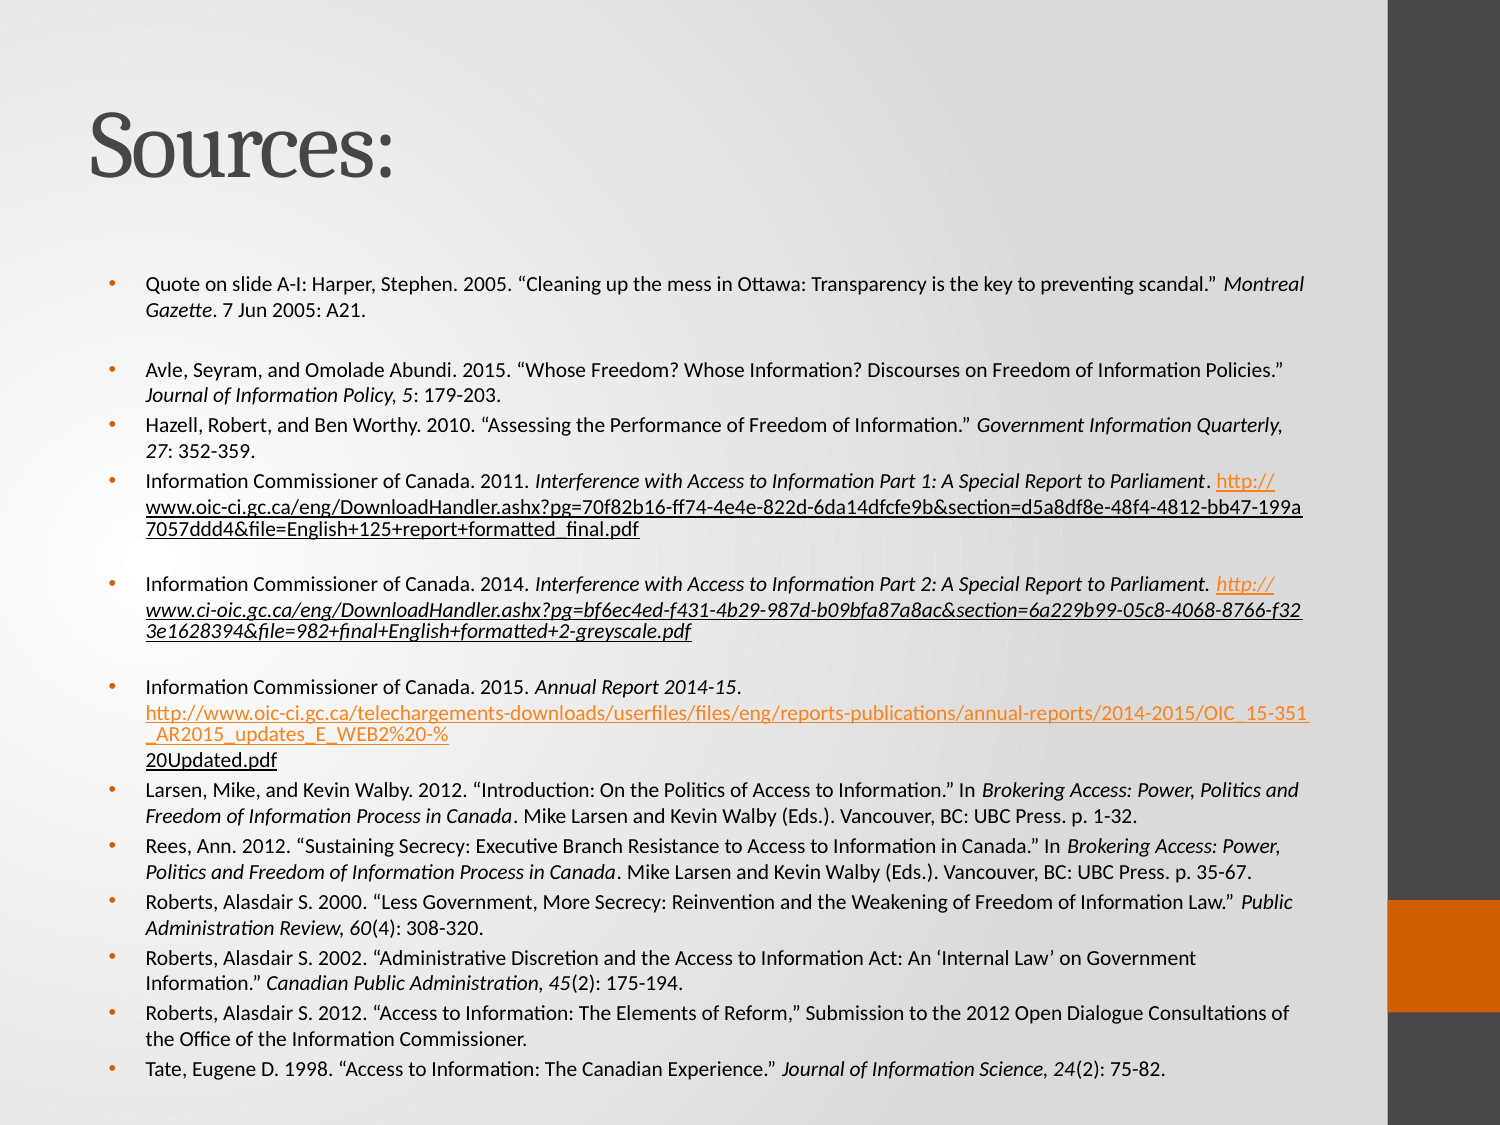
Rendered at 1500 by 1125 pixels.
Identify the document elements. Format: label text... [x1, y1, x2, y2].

title Sources: [75, 45, 1325, 233]
list Quote on slide A-I: Harper, Stephen. 2005. “Cleaning up the mess in Ottawa: Transparency is the key to preventing scandal.” Montreal Gazette. 7 Jun 2005: A21. Avle, Seyram, and Omolade Abundi. 2015. “Whose Freedom? Whose Information? Discourses on Freedom of Information Policies.” Journal of Information Policy, 5: 179-203. Hazell, Robert, and Ben Worthy. 2010. “Assessing the Performance of Freedom of Information.” Government Information Quarterly, 27: 352-359. Information Commissioner of Canada. 2011. Interference with Access to Information Part 1: A Special Report to Parliament. http://www.oic-ci.gc.ca/eng/DownloadHandler.ashx?pg=70f82b16-ff74-4e4e-822d-6da14dfcfe9b&section=d5a8df8e-48f4-4812-bb47-199a7057ddd4&file=English+125+report+formatted_final.pdf Information Commissioner of Canada. 2014. Interference with Access to Information Part 2: A Special Report to Parliament. http://www.ci-oic.gc.ca/eng/DownloadHandler.ashx?pg=bf6ec4ed-f431-4b29-987d-b09bfa87a8ac&section=6a229b99-05c8-4068-8766-f323e1628394&file=982+final+English+formatted+2-greyscale.pdf Information Commissioner of Canada. 2015. Annual Report 2014-15. http://www.oic-ci.gc.ca/telechargements-downloads/userfiles/files/eng/reports-publications/annual-reports/2014-2015/OIC_15-351_AR2015_updates_E_WEB2%20-%20Updated.pdf Larsen, Mike, and Kevin Walby. 2012. “Introduction: On the Politics of Access to Information.” In Brokering Access: Power, Politics and Freedom of Information Process in Canada. Mike Larsen and Kevin Walby (Eds.). Vancouver, BC: UBC Press. p. 1-32. Rees, Ann. 2012. “Sustaining Secrecy: Executive Branch Resistance to Access to Information in Canada.” In Brokering Access: Power, Politics and Freedom of Information Process in Canada. Mike Larsen and Kevin Walby (Eds.). Vancouver, BC: UBC Press. p. 35-67. Roberts, Alasdair S. 2000. “Less Government, More Secrecy: Reinvention and the Weakening of Freedom of Information Law.” Public Administration Review, 60(4): 308-320. Roberts, Alasdair S. 2002. “Administrative Discretion and the Access to Information Act: An ‘Internal Law’ on Government Information.” Canadian Public Administration, 45(2): 175-194. Roberts, Alasdair S. 2012. “Access to Information: The Elements of Reform,” Submission to the 2012 Open Dialogue Consultations of the Office of the Information Commissioner. Tate, Eugene D. 1998. “Access to Information: The Canadian Experience.” Journal of Information Science, 24(2): 75-82. [75, 262, 1325, 1050]
